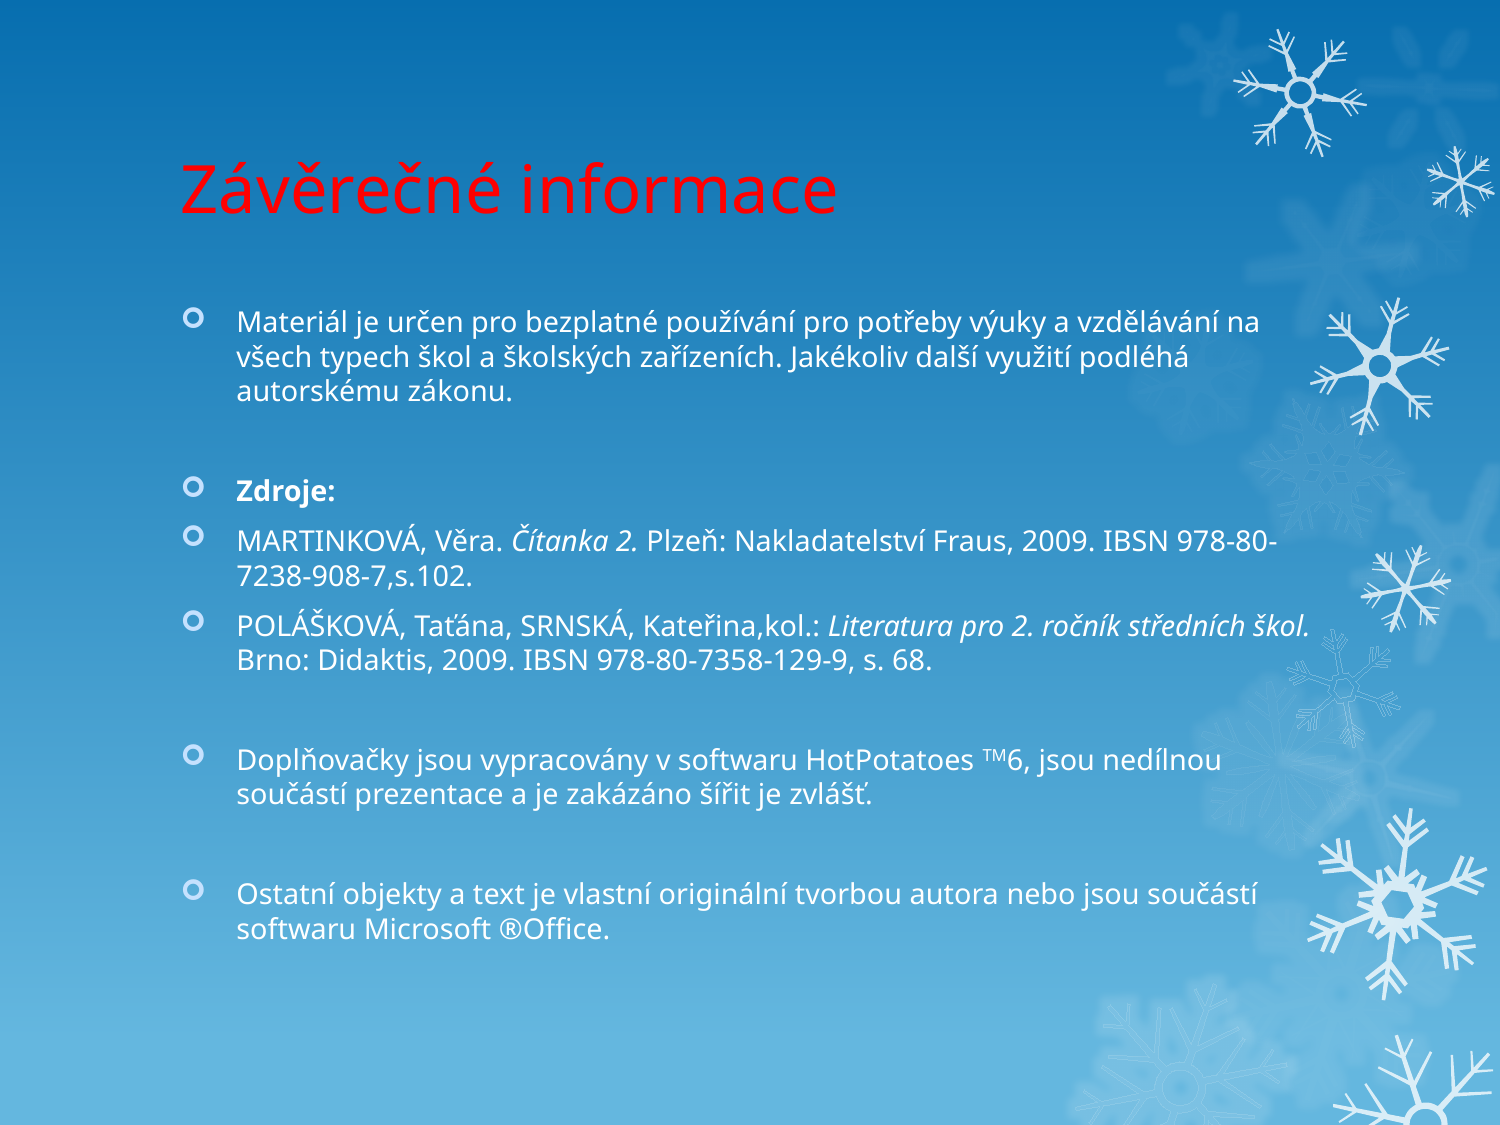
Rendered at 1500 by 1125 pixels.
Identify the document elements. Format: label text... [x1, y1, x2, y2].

title Závěrečné informace [165, 110, 1335, 263]
list Materiál je určen pro bezplatné používání pro potřeby výuky a vzdělávání na všech typech škol a školských zařízeních. Jakékoliv další využití podléhá autorskému zákonu. Zdroje: MARTINKOVÁ, Věra. Čítanka 2. Plzeň: Nakladatelství Fraus, 2009. IBSN 978-80-7238-908-7,s.102. POLÁŠKOVÁ, Taťána, SRNSKÁ, Kateřina,kol.: Literatura pro 2. ročník středních škol. Brno: Didaktis, 2009. IBSN 978-80-7358-129-9, s. 68. Doplňovačky jsou vypracovány v softwaru HotPotatoes TM6, jsou nedílnou součástí prezentace a je zakázáno šířit je zvlášť. Ostatní objekty a text je vlastní originální tvorbou autora nebo jsou součástí softwaru Microsoft ®Office. [165, 296, 1335, 962]
